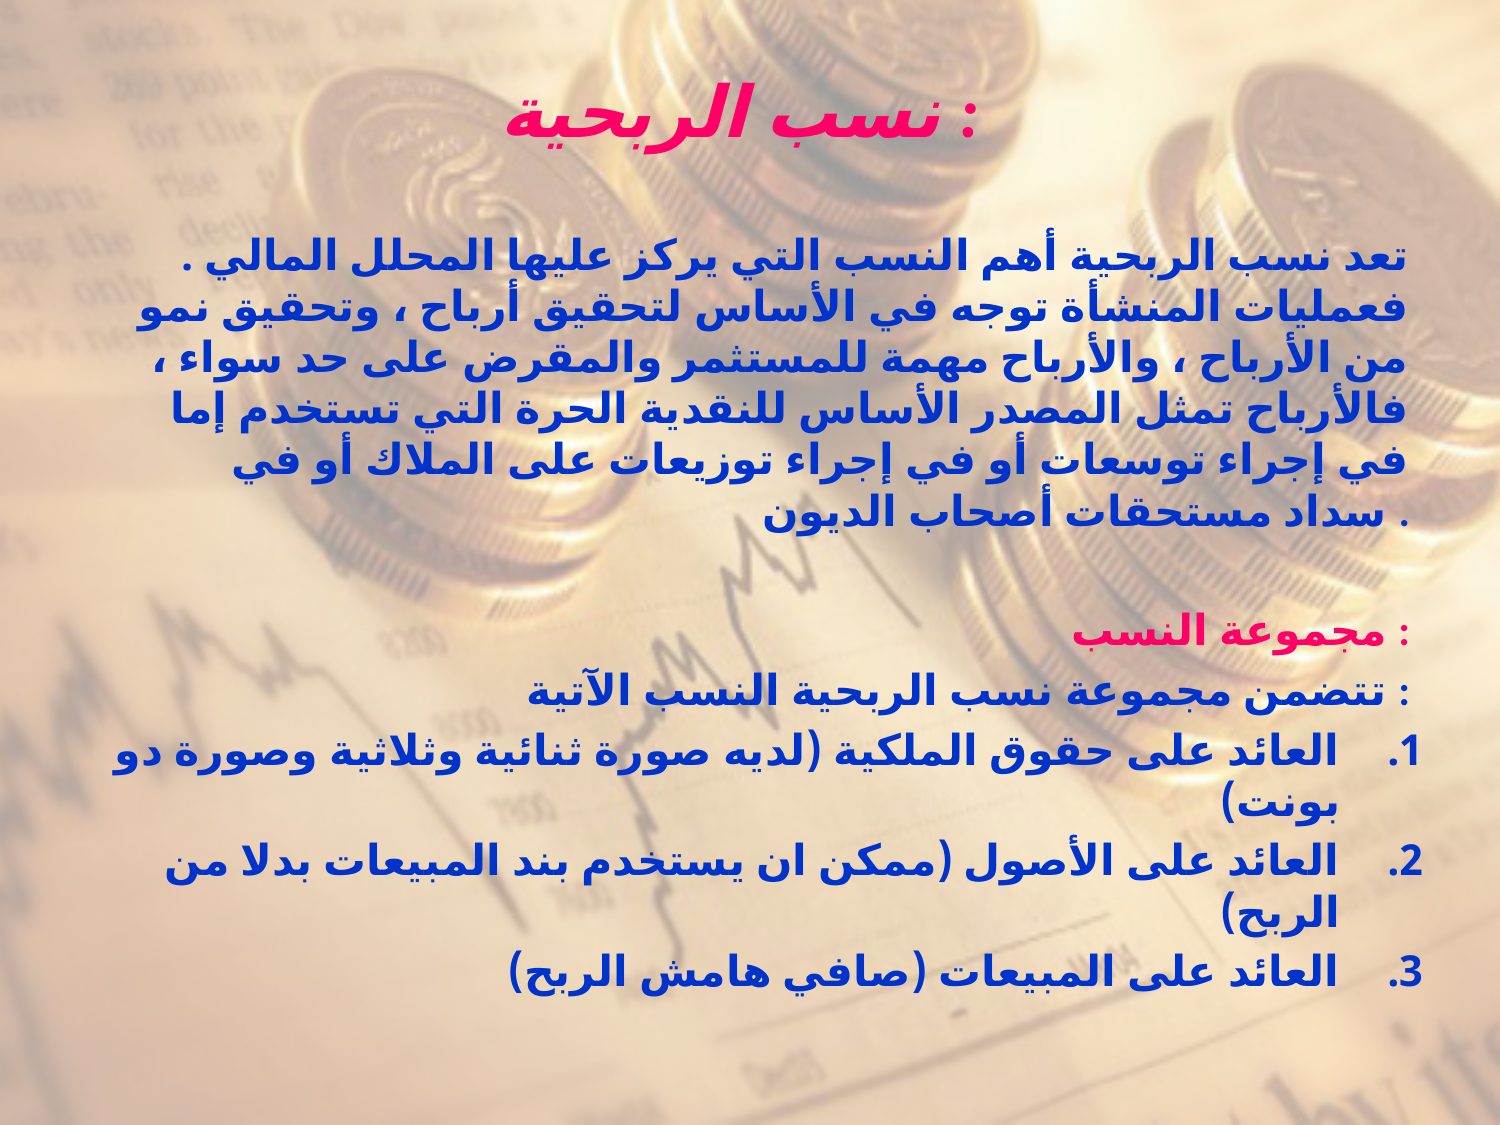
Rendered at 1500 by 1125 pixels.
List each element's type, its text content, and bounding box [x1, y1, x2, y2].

title نسب الربحية : [64, 0, 1415, 160]
list تعد نسب الربحية أهم النسب التي يركز عليها المحلل المالي . فعمليات المنشأة توجه في الأساس لتحقيق أرباح ، وتحقيق نمو من الأرباح ، والأرباح مهمة للمستثمر والمقرض على حد سواء ، فالأرباح تمثل المصدر الأساس للنقدية الحرة التي تستخدم إما في إجراء توسعات أو في إجراء توزيعات على الملاك أو في سداد مستحقات أصحاب الديون . مجموعة النسب : تتضمن مجموعة نسب الربحية النسب الآتية : العائد على حقوق الملكية (لديه صورة ثنائية وثلاثية وصورة دو بونت) العائد على الأصول (ممكن ان يستخدم بند المبيعات بدلا من الربح) العائد على المبيعات (صافي هامش الربح) [75, 219, 1425, 1005]
